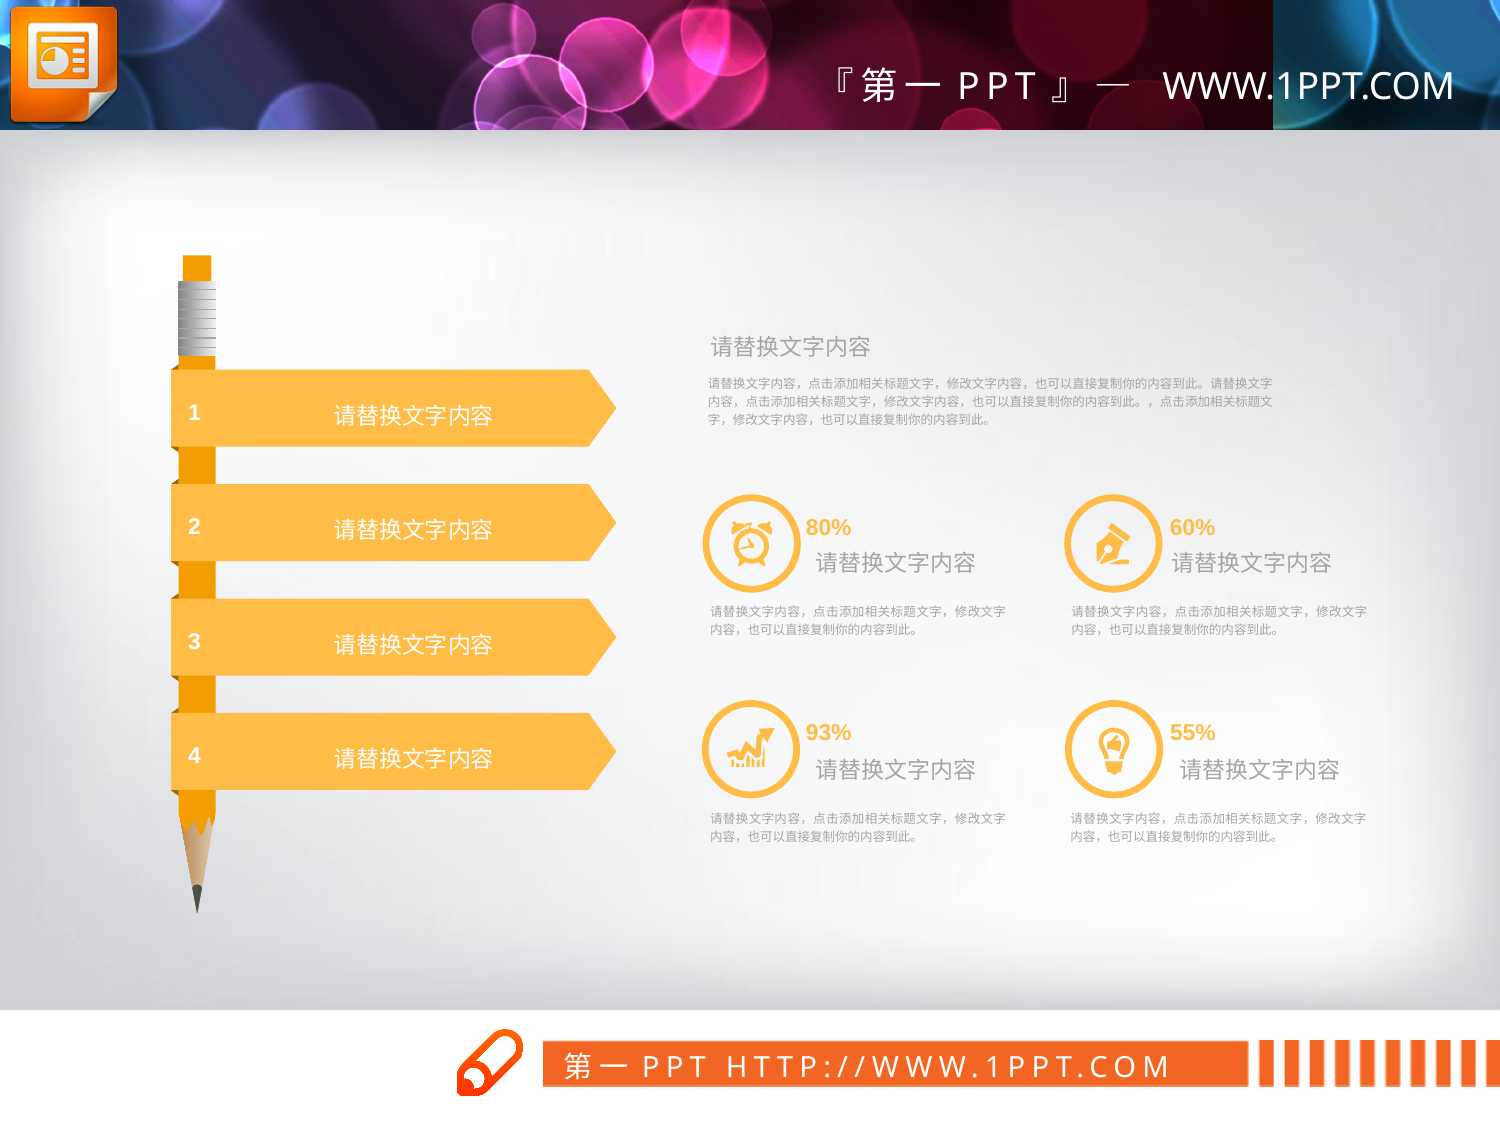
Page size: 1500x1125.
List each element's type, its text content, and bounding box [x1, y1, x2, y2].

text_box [170, 255, 617, 914]
text_box 请替换文字内容，点击添加相关标题文字，修改文字内容，也可以直接复制你的内容到此。 [1056, 593, 1382, 645]
text_box 请替换文字内容，点击添加相关标题文字，修改文字内容，也可以直接复制你的内容到此。请替换文字内容，点击添加相关标题文字，修改文字内容，也可以直接复制你的内容到此。，点击添加相关标题文字，修改文字内容，也可以直接复制你的内容到此。 [693, 365, 1287, 435]
text_box 请替换文字内容 [800, 742, 992, 791]
text_box [726, 727, 775, 767]
text_box [701, 700, 800, 799]
text_box 请替换文字内容 [800, 536, 992, 584]
text_box 80% [790, 499, 867, 548]
text_box [702, 494, 800, 593]
text_box 60% [1155, 499, 1231, 548]
text_box [1064, 494, 1156, 593]
text_box 请替换文字内容 [1164, 742, 1356, 791]
text_box 请替换文字内容，点击添加相关标题文字，修改文字内容，也可以直接复制你的内容到此。 [695, 800, 1021, 852]
text_box [1105, 761, 1124, 775]
text_box 93% [790, 704, 867, 752]
text_box [731, 521, 772, 566]
text_box [1065, 700, 1164, 799]
text_box 55% [1155, 704, 1232, 752]
picture [543, 1040, 1500, 1087]
text_box 请替换文字内容，点击添加相关标题文字，修改文字内容，也可以直接复制你的内容到此。 [695, 593, 1021, 645]
text_box [1098, 727, 1130, 759]
text_box 请替换文字内容 [695, 319, 887, 365]
text_box 请替换文字内容，点击添加相关标题文字，修改文字内容，也可以直接复制你的内容到此。 [1055, 800, 1382, 852]
text_box [1096, 522, 1131, 565]
text_box 请替换文字内容 [1156, 536, 1348, 584]
picture [0, 0, 1500, 1012]
